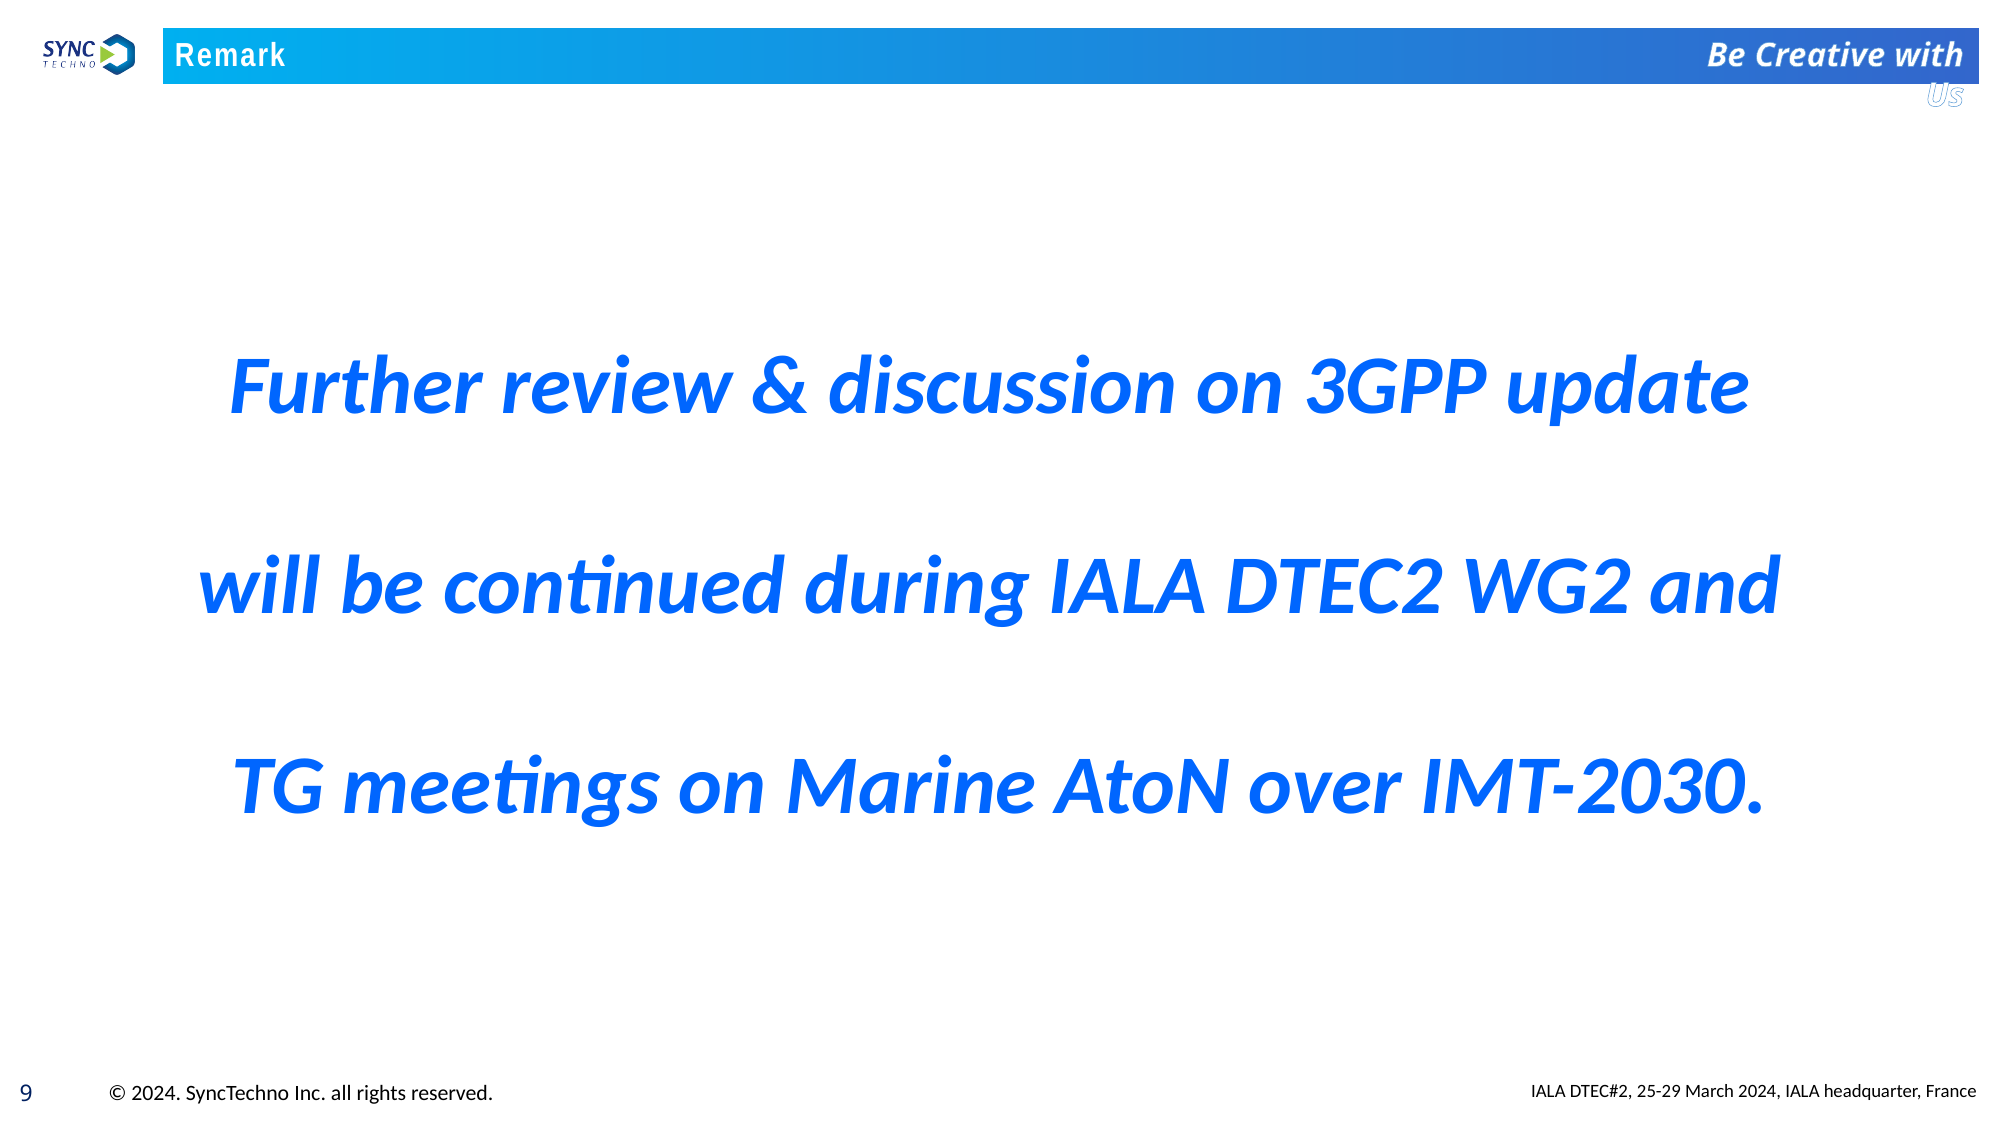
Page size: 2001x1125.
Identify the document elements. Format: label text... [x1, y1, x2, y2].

picture [43, 34, 135, 75]
text_box Further review & discussion on 3GPP update will be continued during IALA DTEC2 WG2 and TG meetings on Marine AtoN over IMT-2030. [0, 223, 2000, 838]
text_box Remark [160, 25, 1657, 81]
